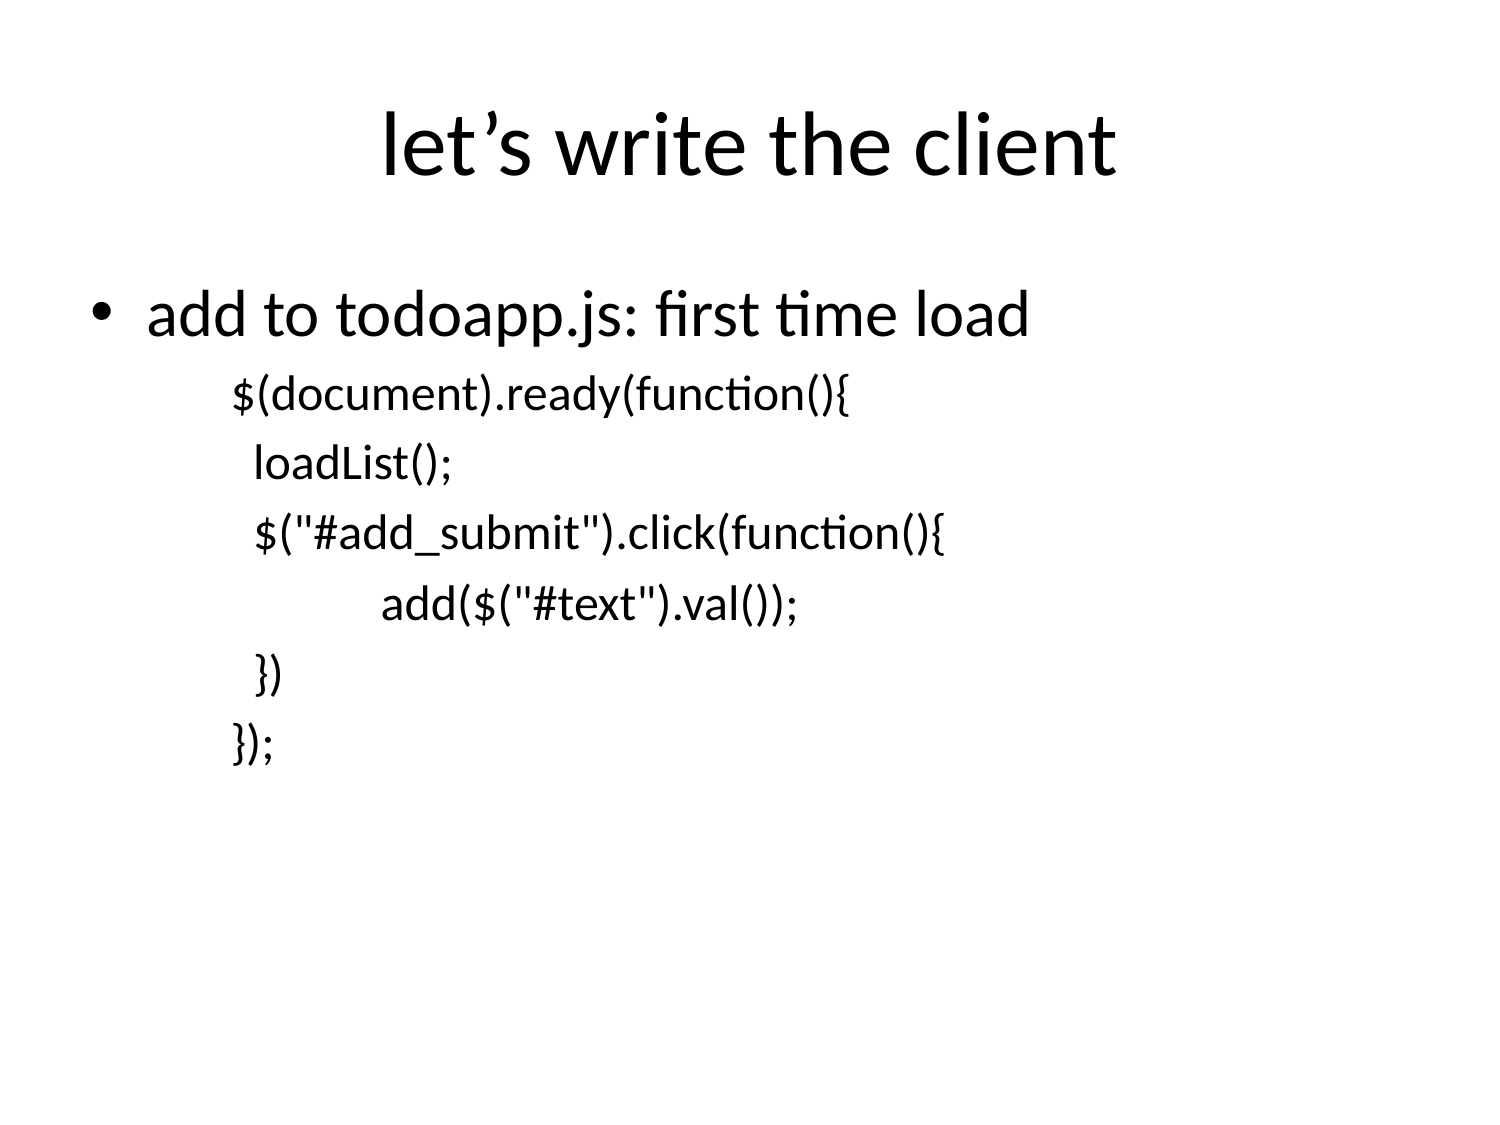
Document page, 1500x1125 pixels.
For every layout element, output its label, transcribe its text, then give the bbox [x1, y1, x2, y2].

list add to todoapp.js: first time load $(document).ready(function(){ loadList(); $("#add_submit").click(function(){ add($("#text").val()); }) }); [75, 262, 1425, 1005]
title let’s write the client [75, 45, 1425, 233]
